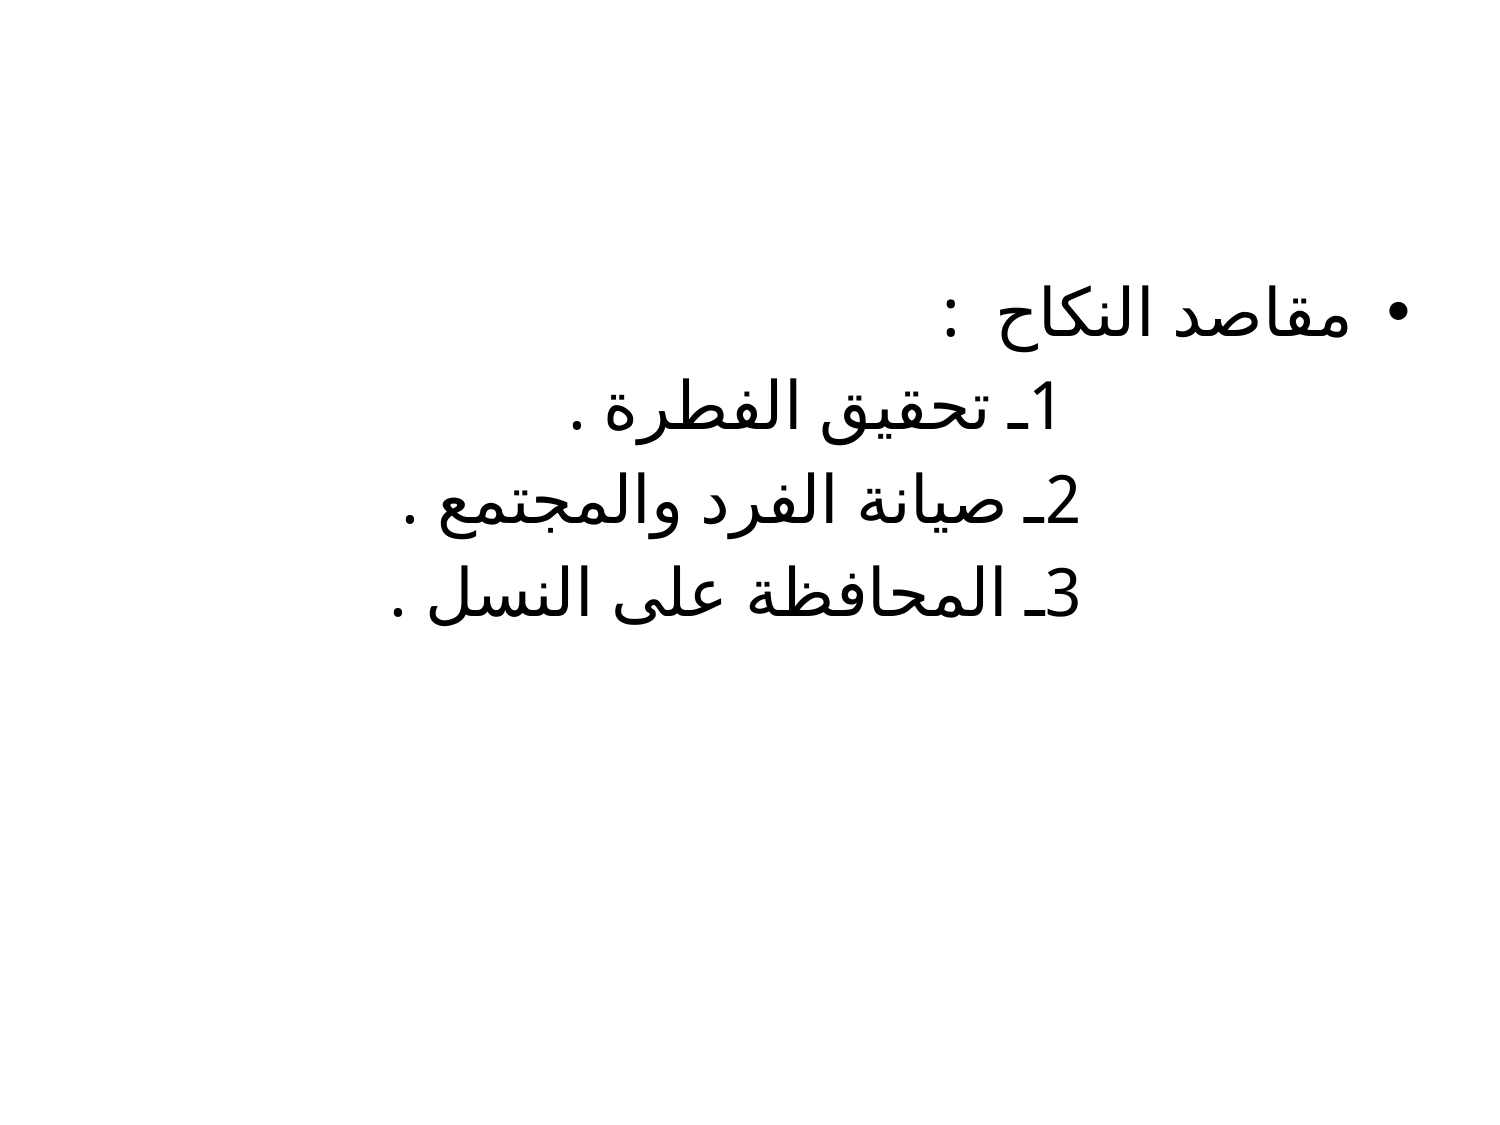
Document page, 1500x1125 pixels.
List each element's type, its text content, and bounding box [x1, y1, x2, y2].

list مقاصد النكاح : 1ـ تحقيق الفطرة . 2ـ صيانة الفرد والمجتمع . 3ـ المحافظة على النسل . [75, 262, 1425, 1005]
